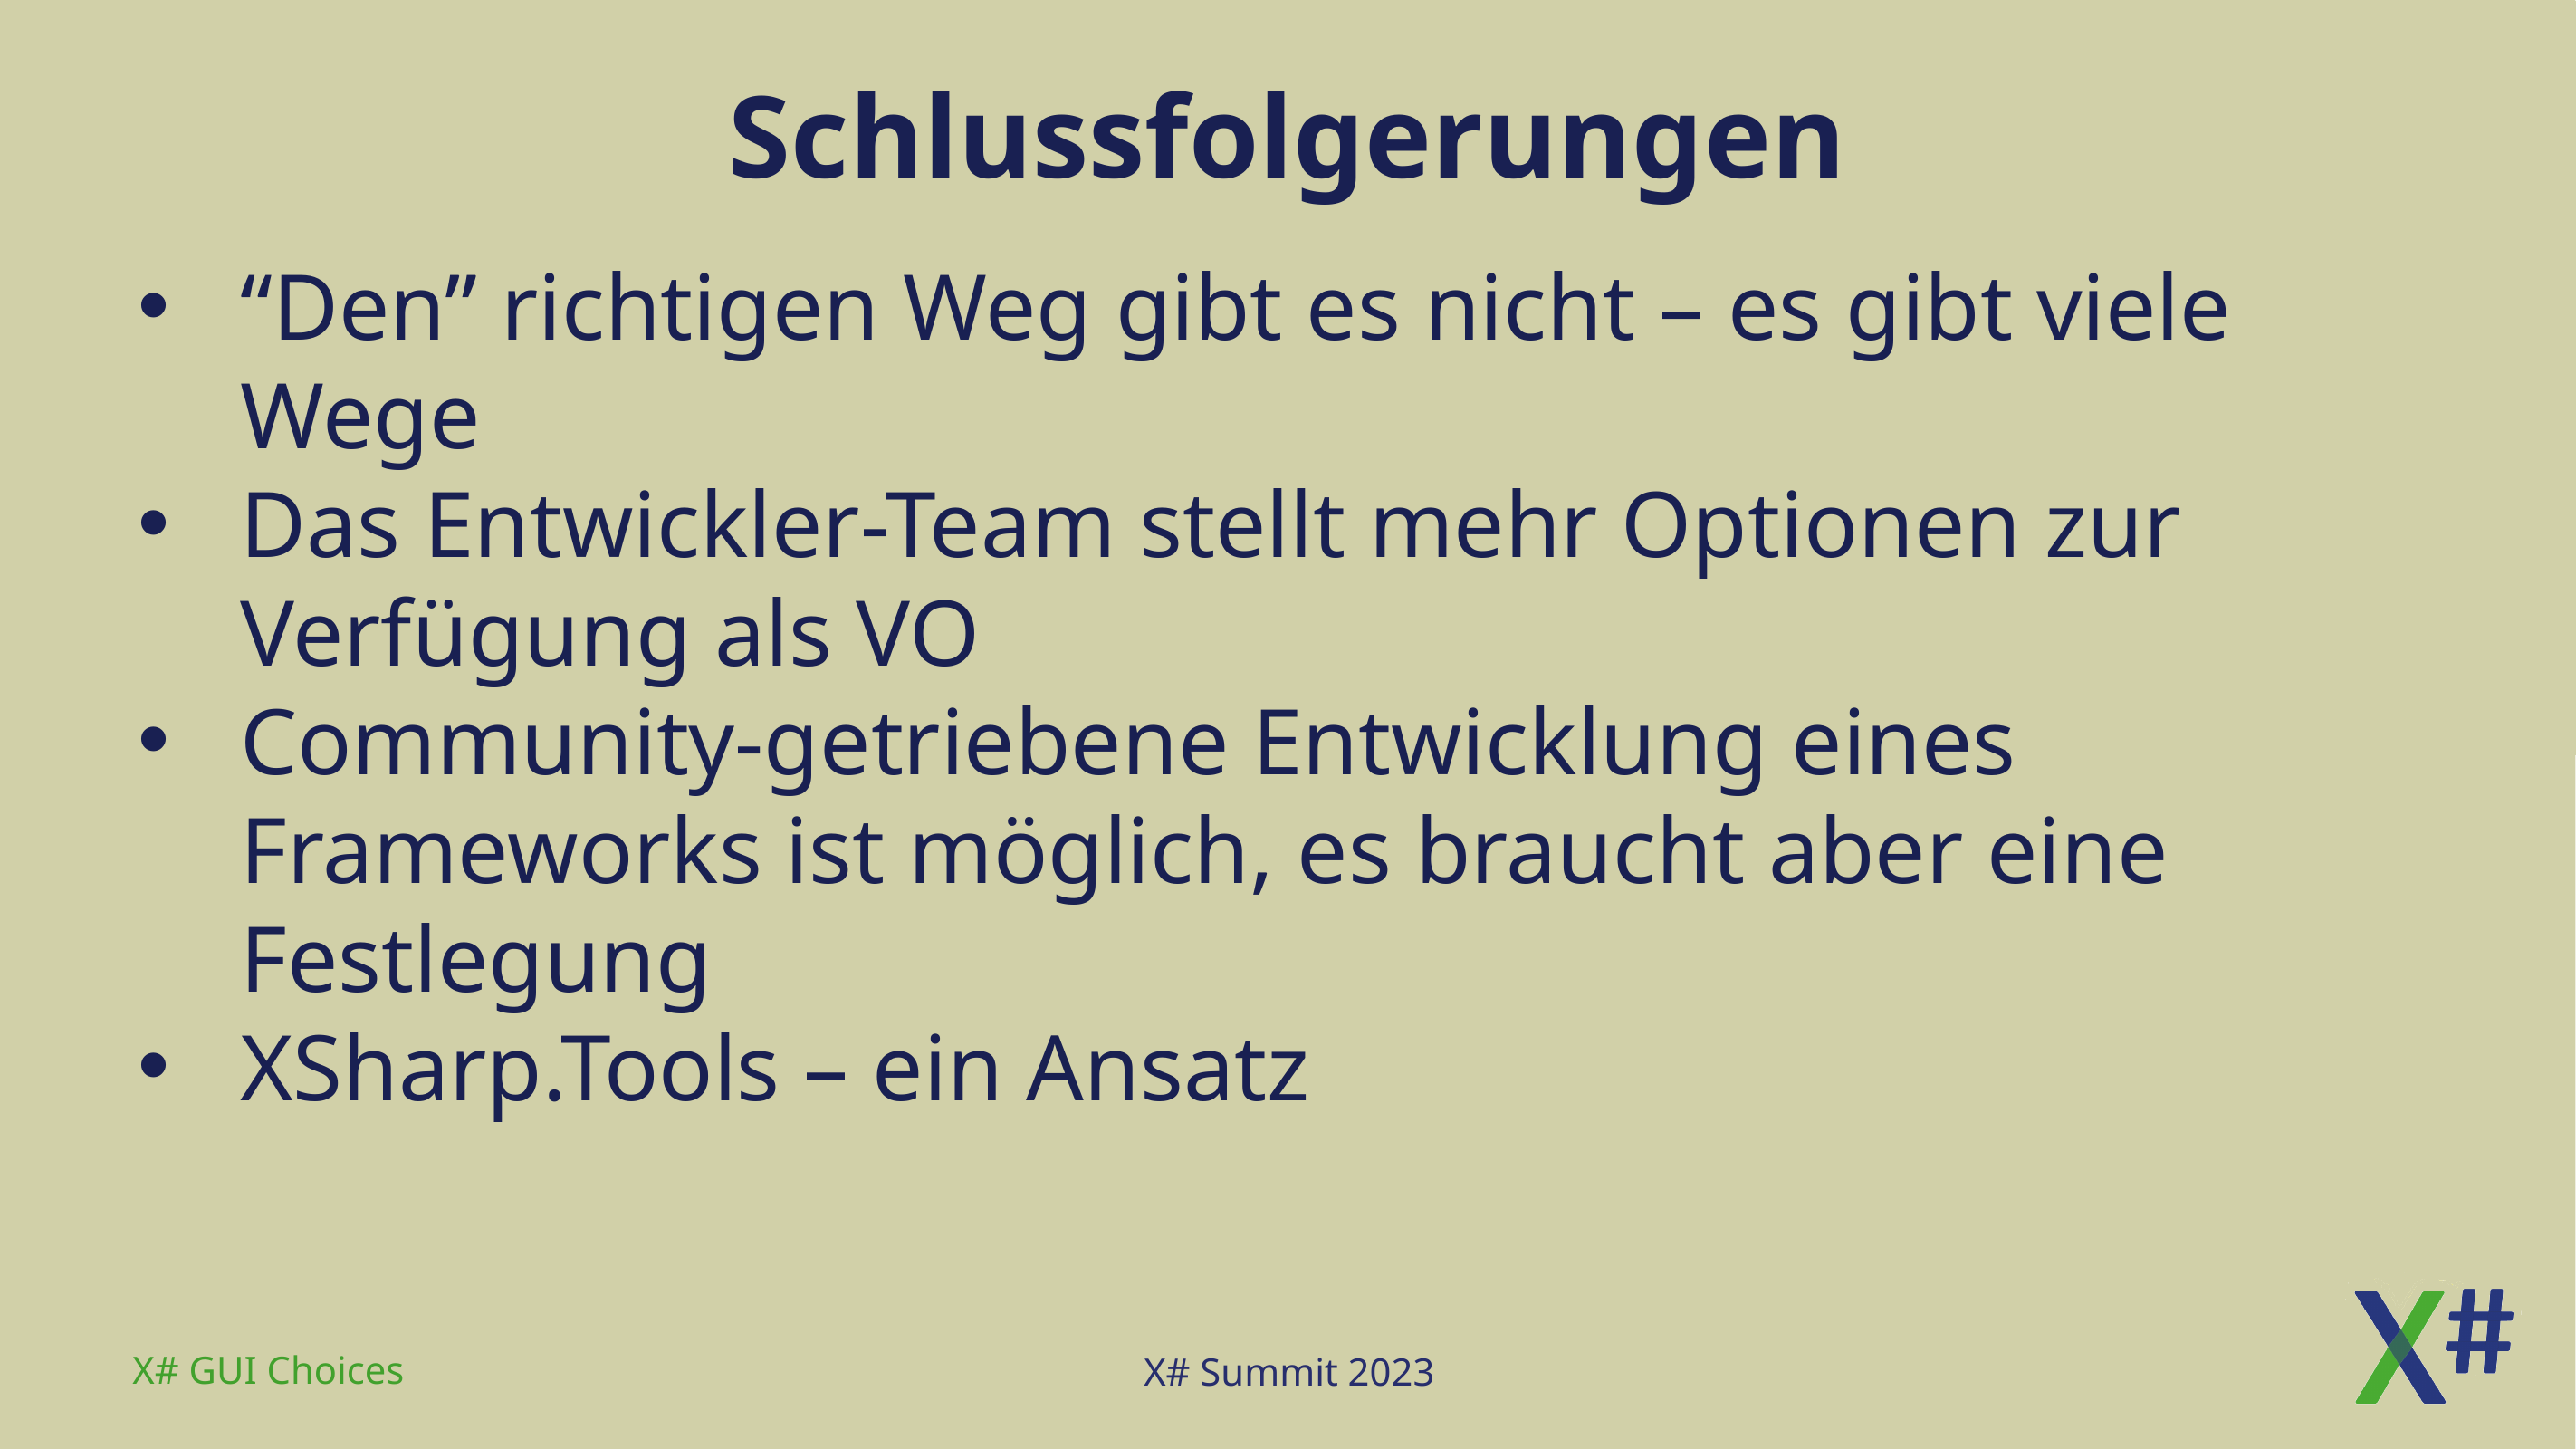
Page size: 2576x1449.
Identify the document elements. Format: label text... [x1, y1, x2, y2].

picture [2335, 1267, 2536, 1425]
text_box “Den” richtigen Weg gibt es nicht – es gibt viele Wege Das Entwickler-Team stellt mehr Optionen zur Verfügung als VO Community-getriebene Entwicklung eines Frameworks ist möglich, es braucht aber eine Festlegung XSharp.Tools – ein Ansatz [125, 243, 2443, 1228]
title Schlussfolgerungen [129, 58, 2447, 211]
